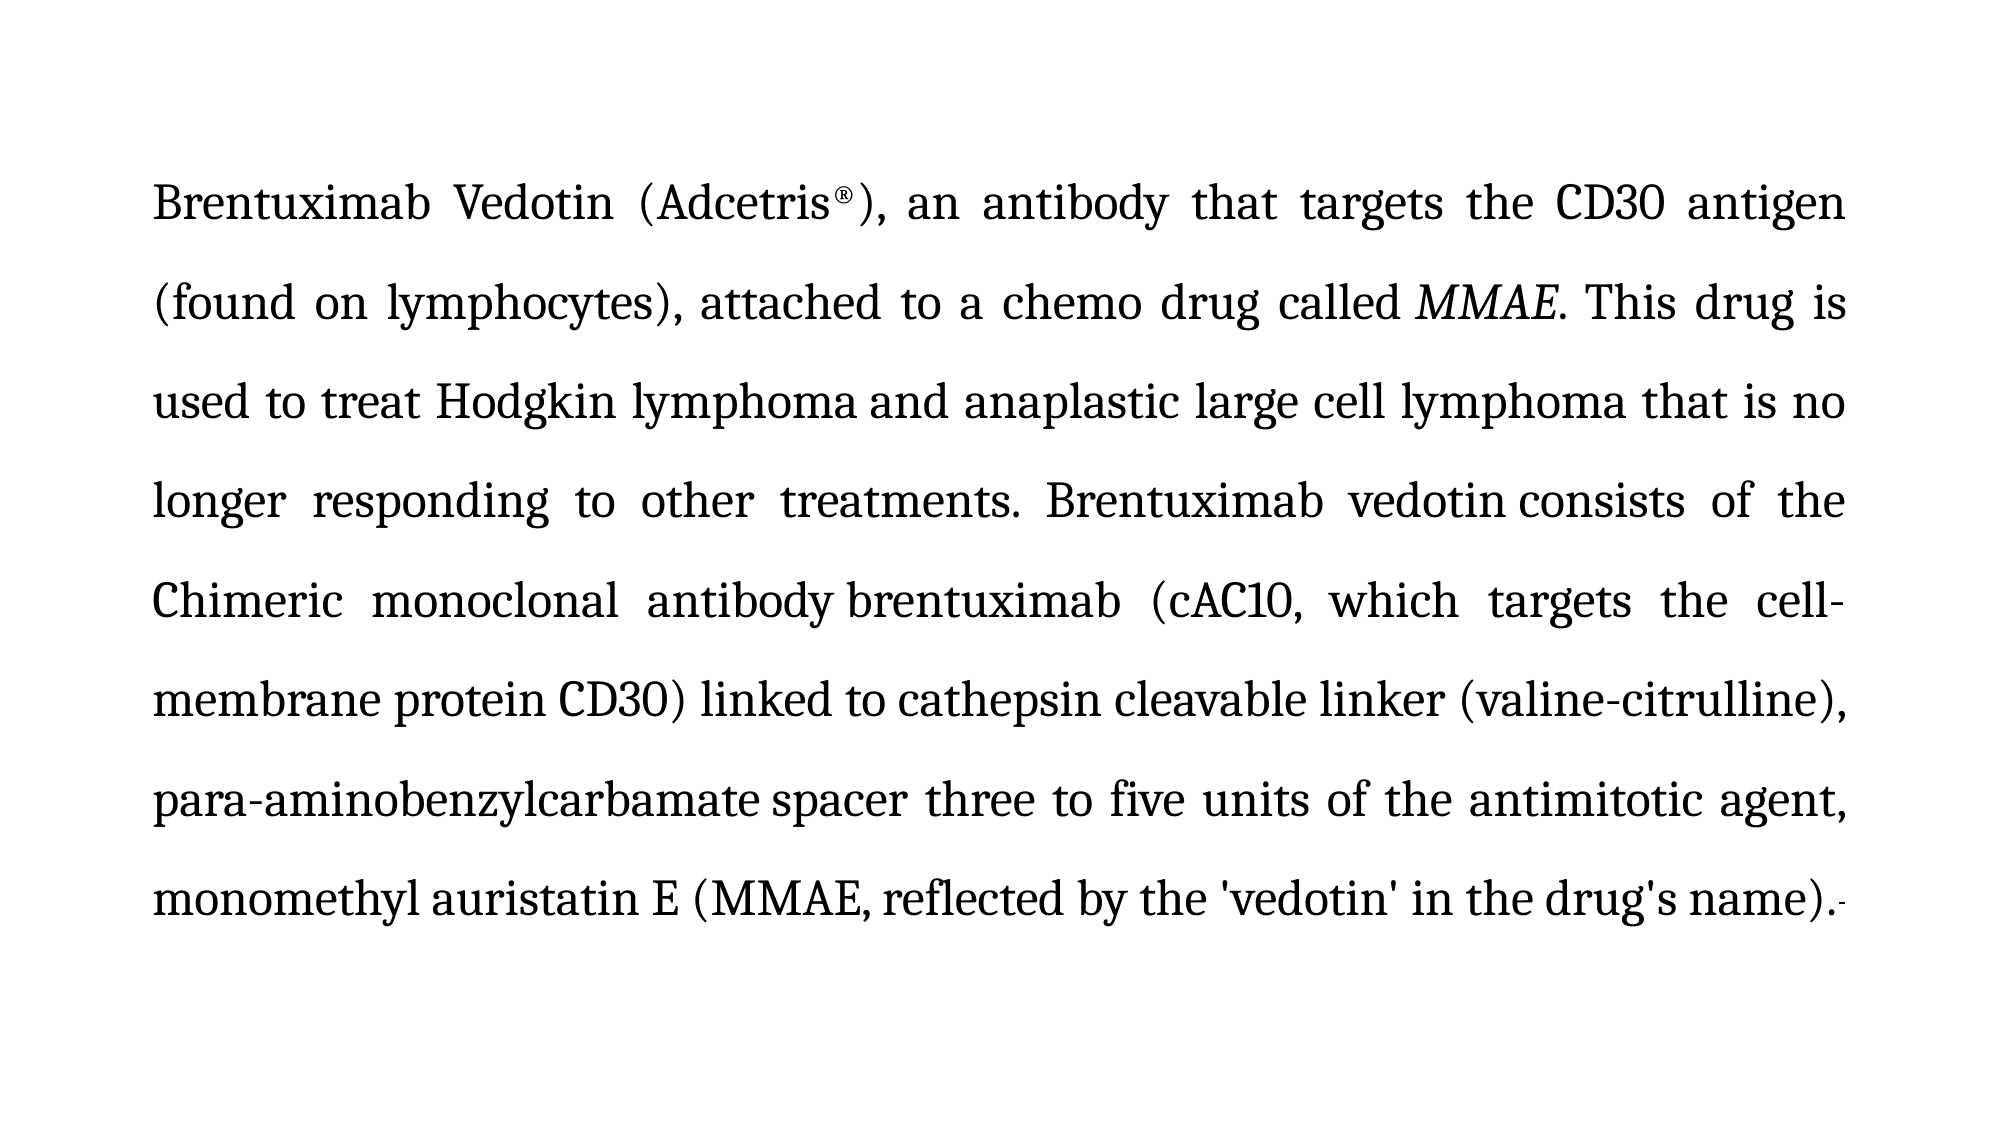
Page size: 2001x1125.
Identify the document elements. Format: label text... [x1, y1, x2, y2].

list Brentuximab Vedotin (Adcetris®), an antibody that targets the CD30 antigen (found on lymphocytes), attached to a chemo drug called MMAE. This drug is used to treat Hodgkin lymphoma and anaplastic large cell lymphoma that is no longer responding to other treatments. Brentuximab vedotin consists of the Chimeric monoclonal antibody brentuximab (cAC10, which targets the cell-membrane protein CD30) linked to cathepsin cleavable linker (valine-citrulline), para-aminobenzylcarbamate spacer three to five units of the antimitotic agent, monomethyl auristatin E (MMAE, reflected by the 'vedotin' in the drug's name). [137, 123, 1863, 1014]
